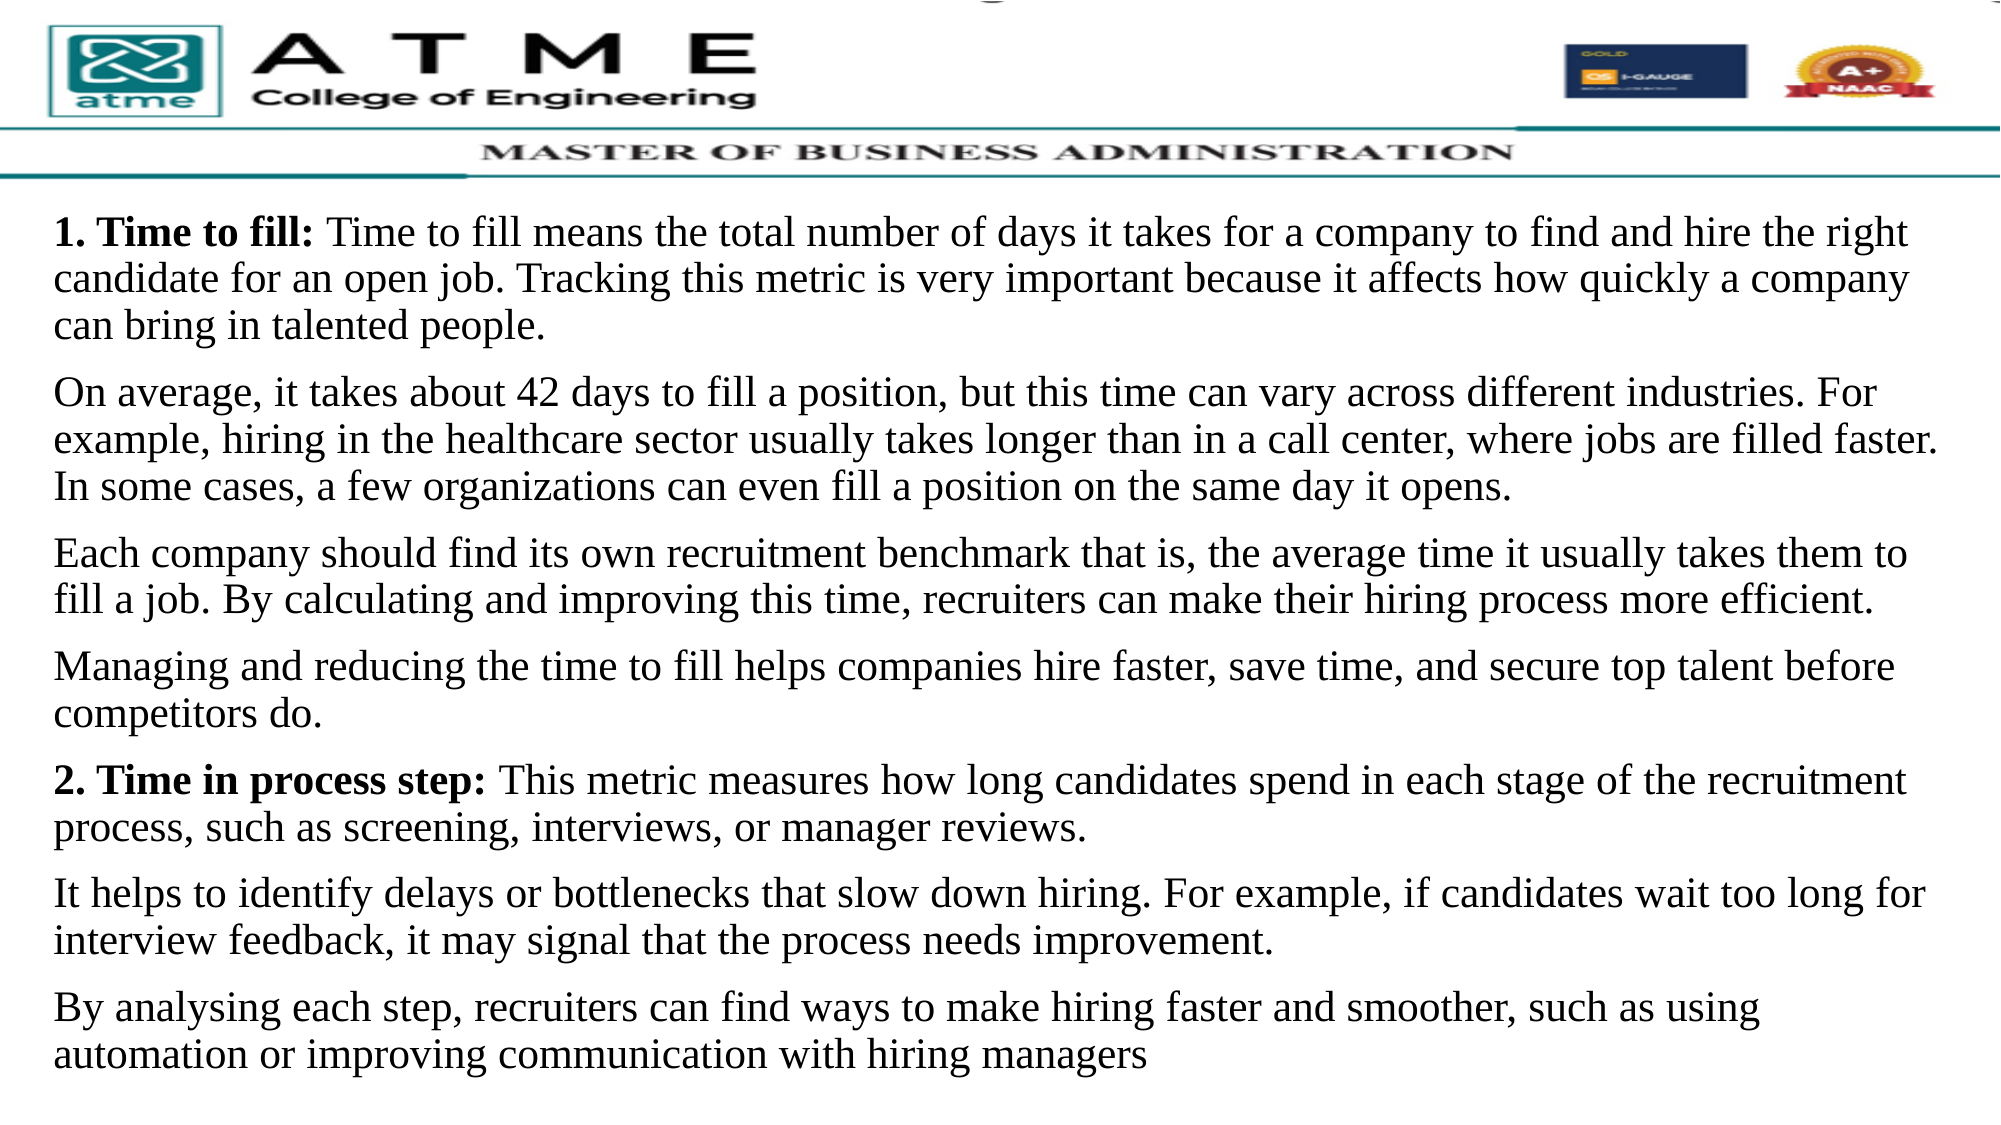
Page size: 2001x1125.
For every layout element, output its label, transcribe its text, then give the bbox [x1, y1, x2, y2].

picture [0, 1, 2000, 180]
list 1. Time to fill: Time to fill means the total number of days it takes for a company to find and hire the right candidate for an open job. Tracking this metric is very important because it affects how quickly a company can bring in talented people. On average, it takes about 42 days to fill a position, but this time can vary across different industries. For example, hiring in the healthcare sector usually takes longer than in a call center, where jobs are filled faster. In some cases, a few organizations can even fill a position on the same day it opens. Each company should find its own recruitment benchmark that is, the average time it usually takes them to fill a job. By calculating and improving this time, recruiters can make their hiring process more efficient. Managing and reducing the time to fill helps companies hire faster, save time, and secure top talent before competitors do. 2. Time in process step: This metric measures how long candidates spend in each stage of the recruitment process, such as screening, interviews, or manager reviews. It helps to identify delays or bottlenecks that slow down hiring. For example, if candidates wait too long for interview feedback, it may signal that the process needs improvement. By analysing each step, recruiters can find ways to make hiring faster and smoother, such as using automation or improving communication with hiring managers [38, 201, 1965, 1095]
